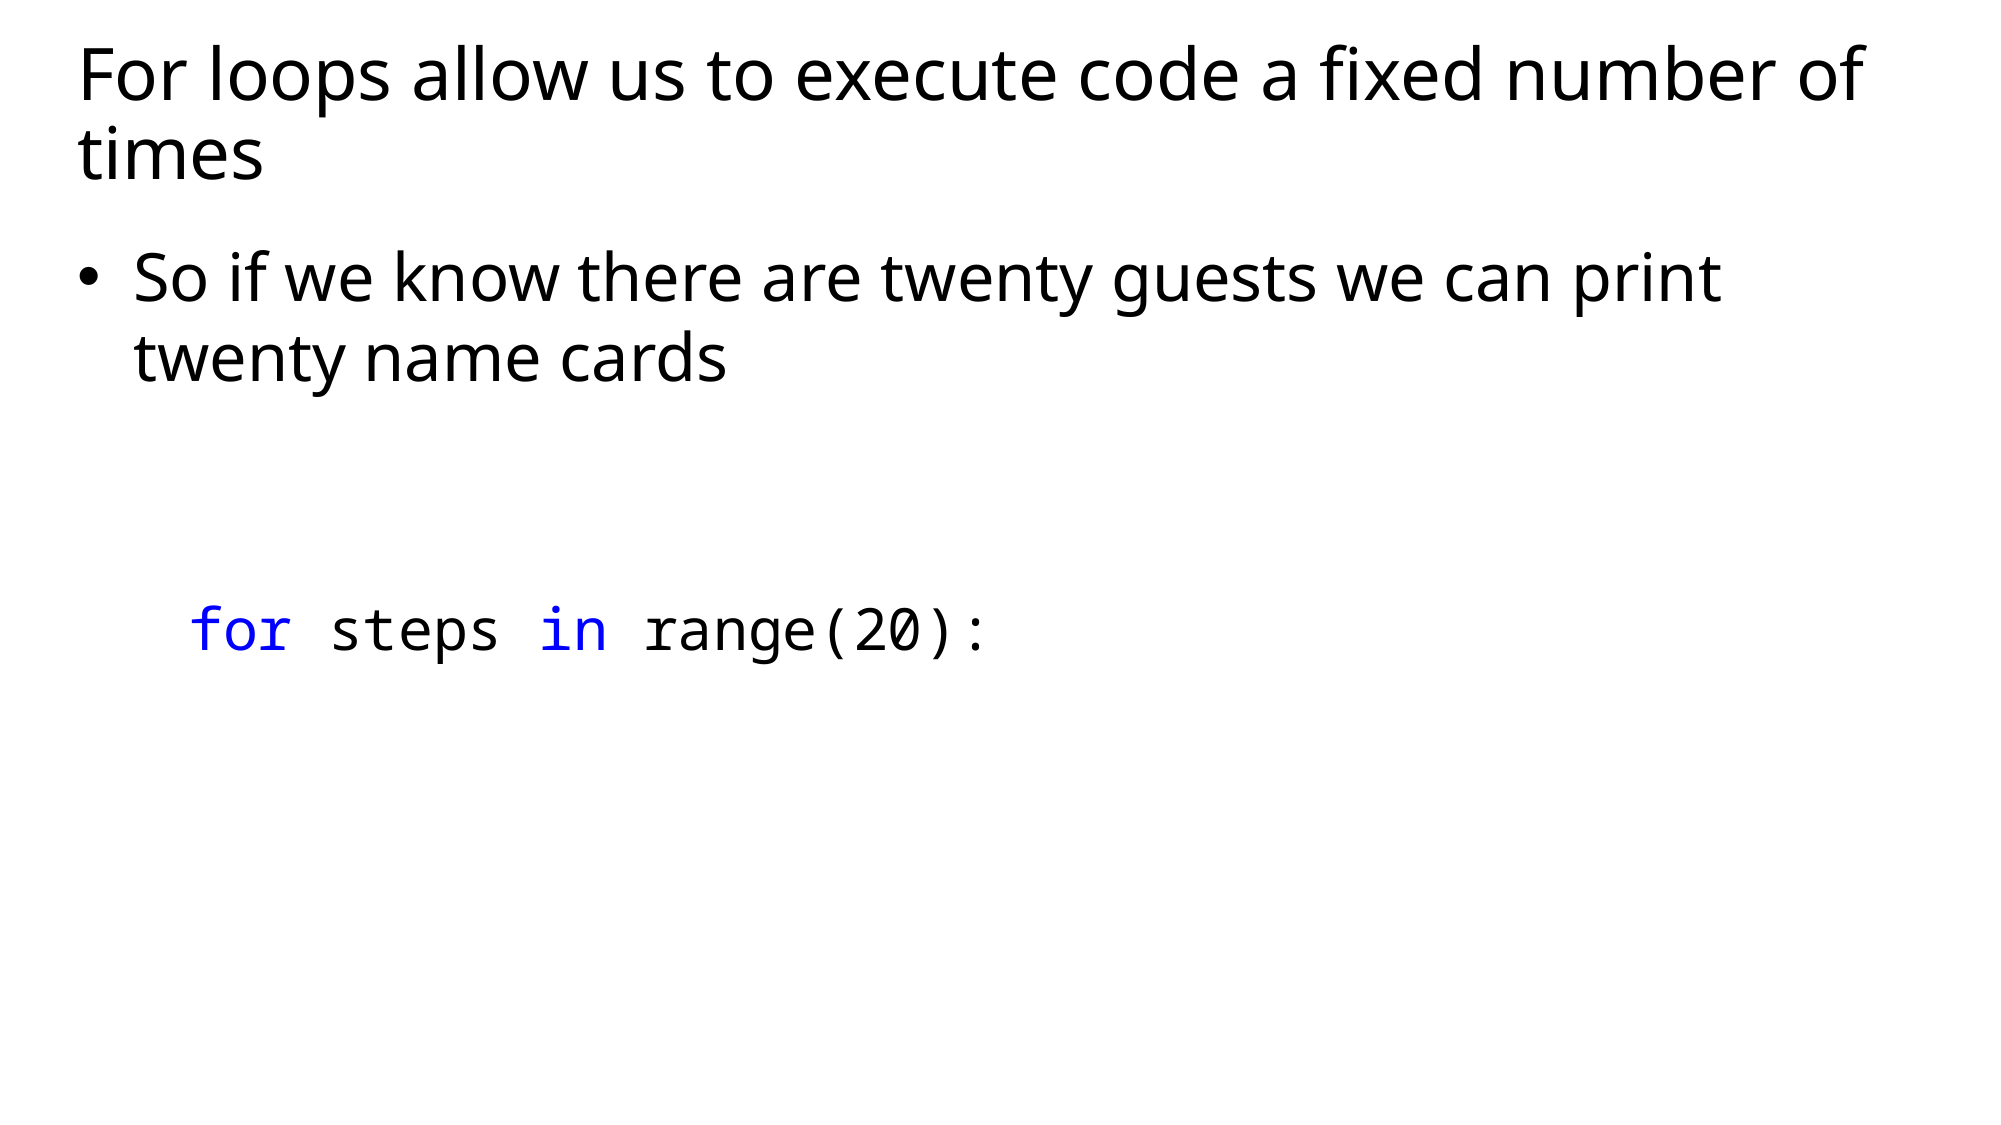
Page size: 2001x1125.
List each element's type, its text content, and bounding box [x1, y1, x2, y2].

text_box for steps in range(20): [173, 584, 1184, 740]
title For loops allow us to execute code a fixed number of times [62, 29, 1953, 205]
list So if we know there are twenty guests we can print twenty name cards [62, 227, 1953, 1096]
